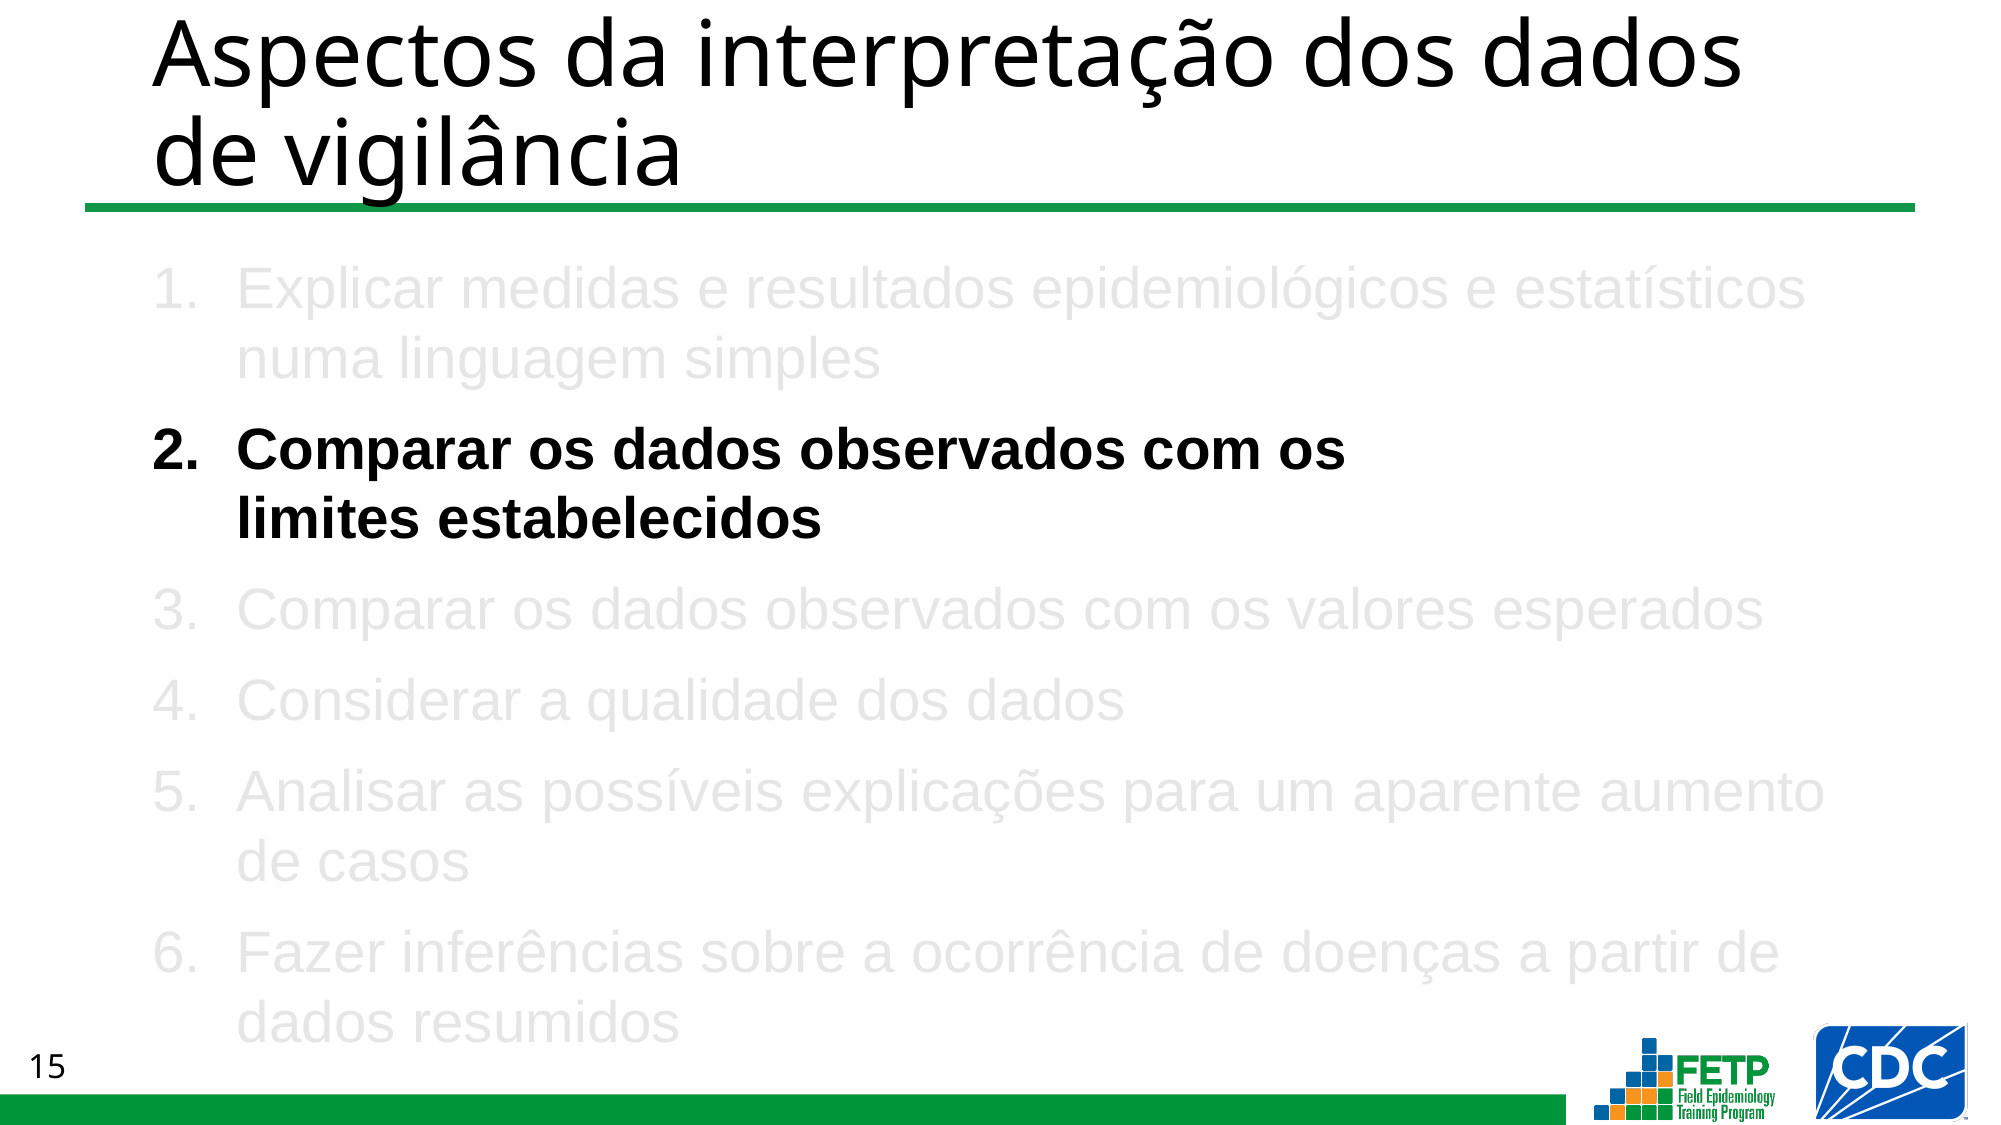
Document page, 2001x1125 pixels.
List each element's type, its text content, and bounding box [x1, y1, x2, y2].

title Aspectos da interpretação dos dados de vigilância [137, 0, 1863, 207]
list Explicar medidas e resultados epidemiológicos e estatísticos numa linguagem simples Comparar os dados observados com os limites estabelecidos Comparar os dados observados com os valores esperados Considerar a qualidade dos dados Analisar as possíveis explicações para um aparente aumento de casos Fazer inferências sobre a ocorrência de doenças a partir de dados resumidos [137, 242, 1933, 1004]
picture [1594, 1038, 1775, 1122]
picture [1813, 1023, 1968, 1122]
